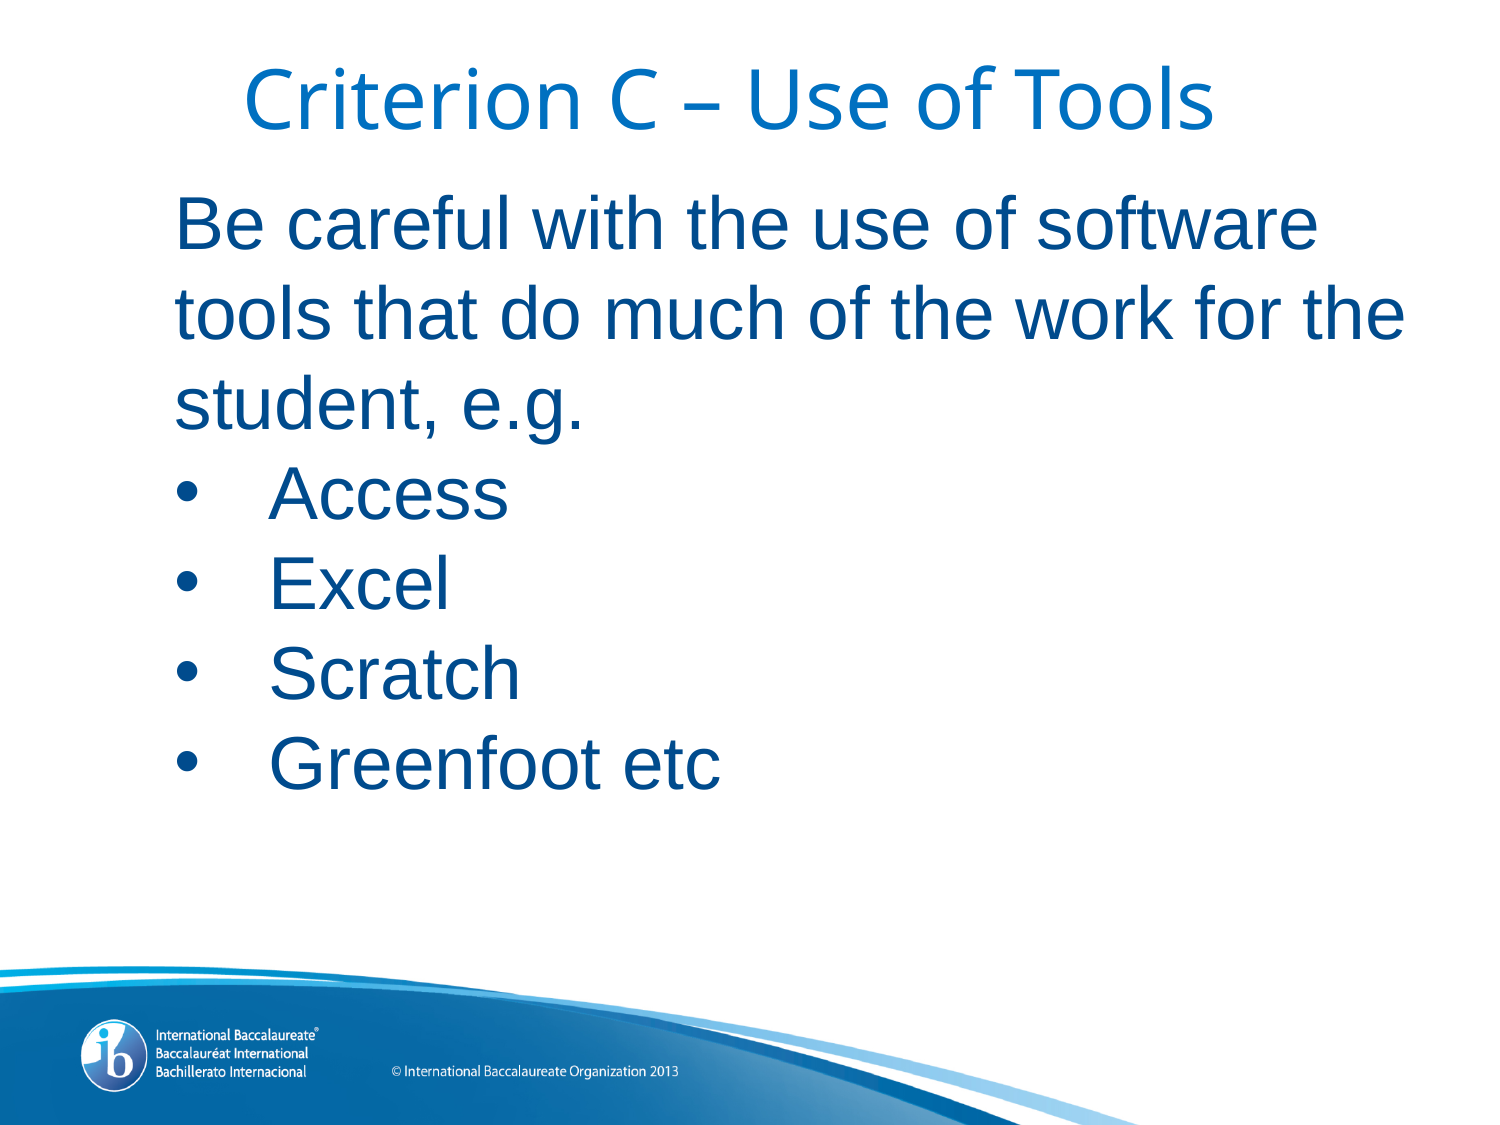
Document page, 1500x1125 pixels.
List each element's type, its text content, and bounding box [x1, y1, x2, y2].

picture [0, 941, 1500, 1125]
title Criterion C – Use of Tools [74, 37, 1386, 156]
list Be careful with the use of software tools that do much of the work for the student, e.g. Access Excel Scratch Greenfoot etc [24, 174, 1438, 934]
